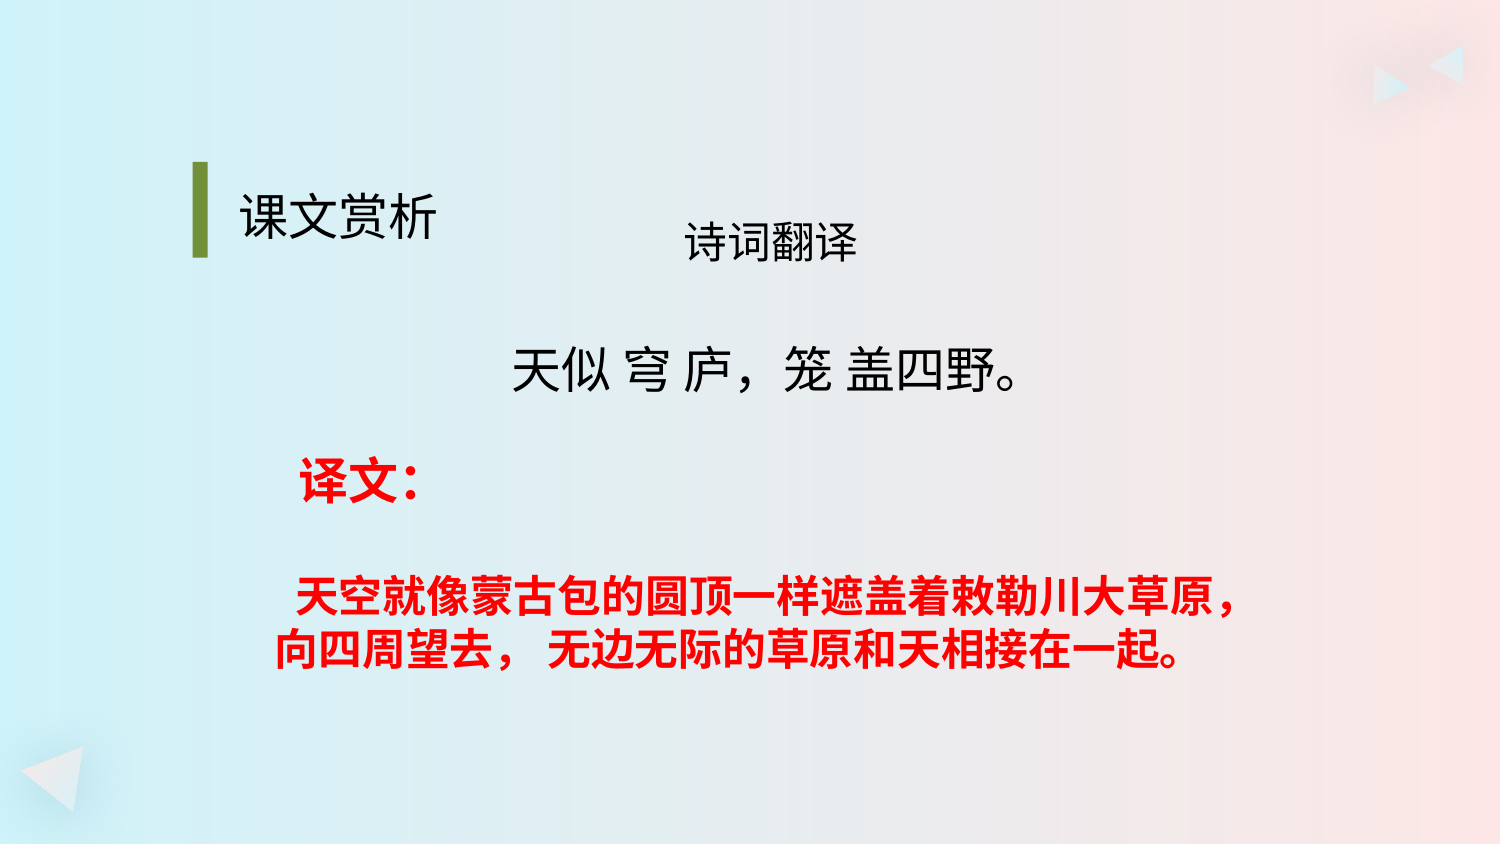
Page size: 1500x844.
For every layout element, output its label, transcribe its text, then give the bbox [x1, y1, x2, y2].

text_box 课文赏析 [227, 167, 506, 251]
text_box [192, 161, 209, 259]
text_box 译文： 天空就像蒙古包的圆顶一样遮盖着敕勒川大草原， 向四周望去， 无边无际的草原和天相接在一起。 [263, 443, 1296, 740]
text_box 诗词翻译 [672, 215, 887, 314]
text_box 天似 穹 庐，笼 盖四野。 [500, 332, 1057, 404]
